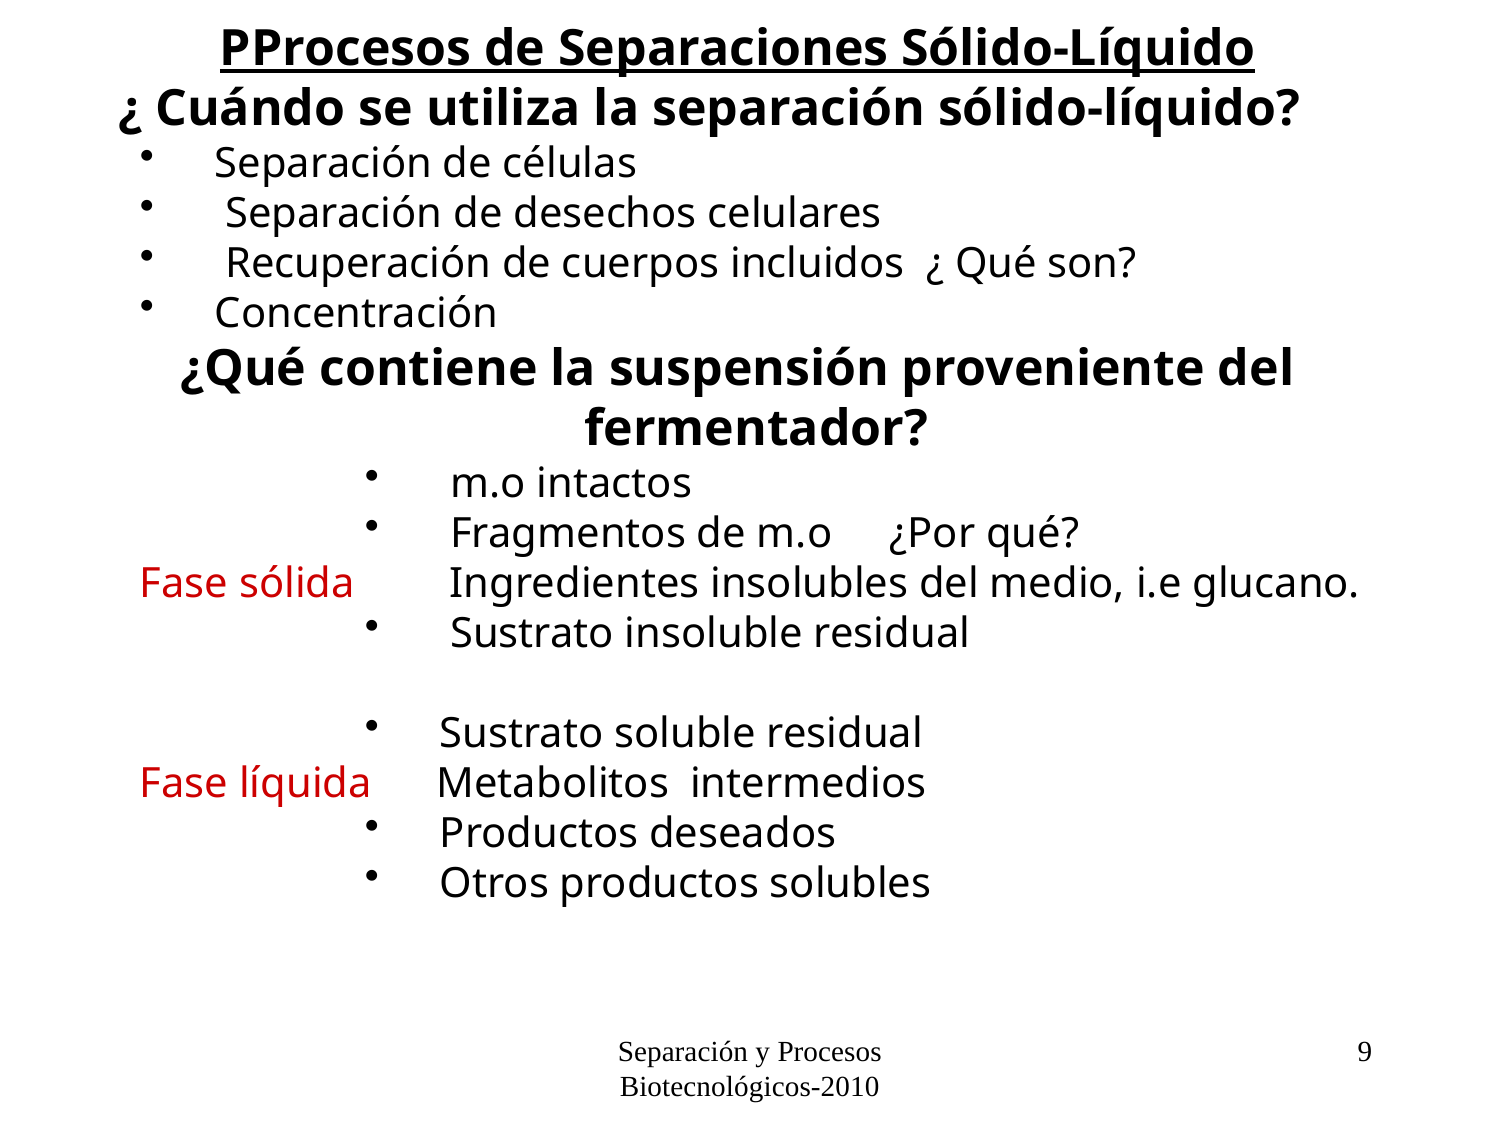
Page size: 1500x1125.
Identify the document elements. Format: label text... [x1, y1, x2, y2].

slide_number 9 [1074, 1024, 1388, 1101]
footer Separación y Procesos Biotecnológicos-2010 [512, 1024, 988, 1101]
text_box PProcesos de Separaciones Sólido-Líquido ¿ Cuándo se utiliza la separación sólido-líquido? Separación de células Separación de desechos celulares Recuperación de cuerpos incluidos ¿ Qué son? Concentración ¿Qué contiene la suspensión proveniente del fermentador? m.o intactos Fragmentos de m.o ¿Por qué? Fase sólida Ingredientes insolubles del medio, i.e glucano. Sustrato insoluble residual Sustrato soluble residual Fase líquida Metabolitos intermedios Productos deseados Otros productos solubles [50, 8, 1425, 956]
